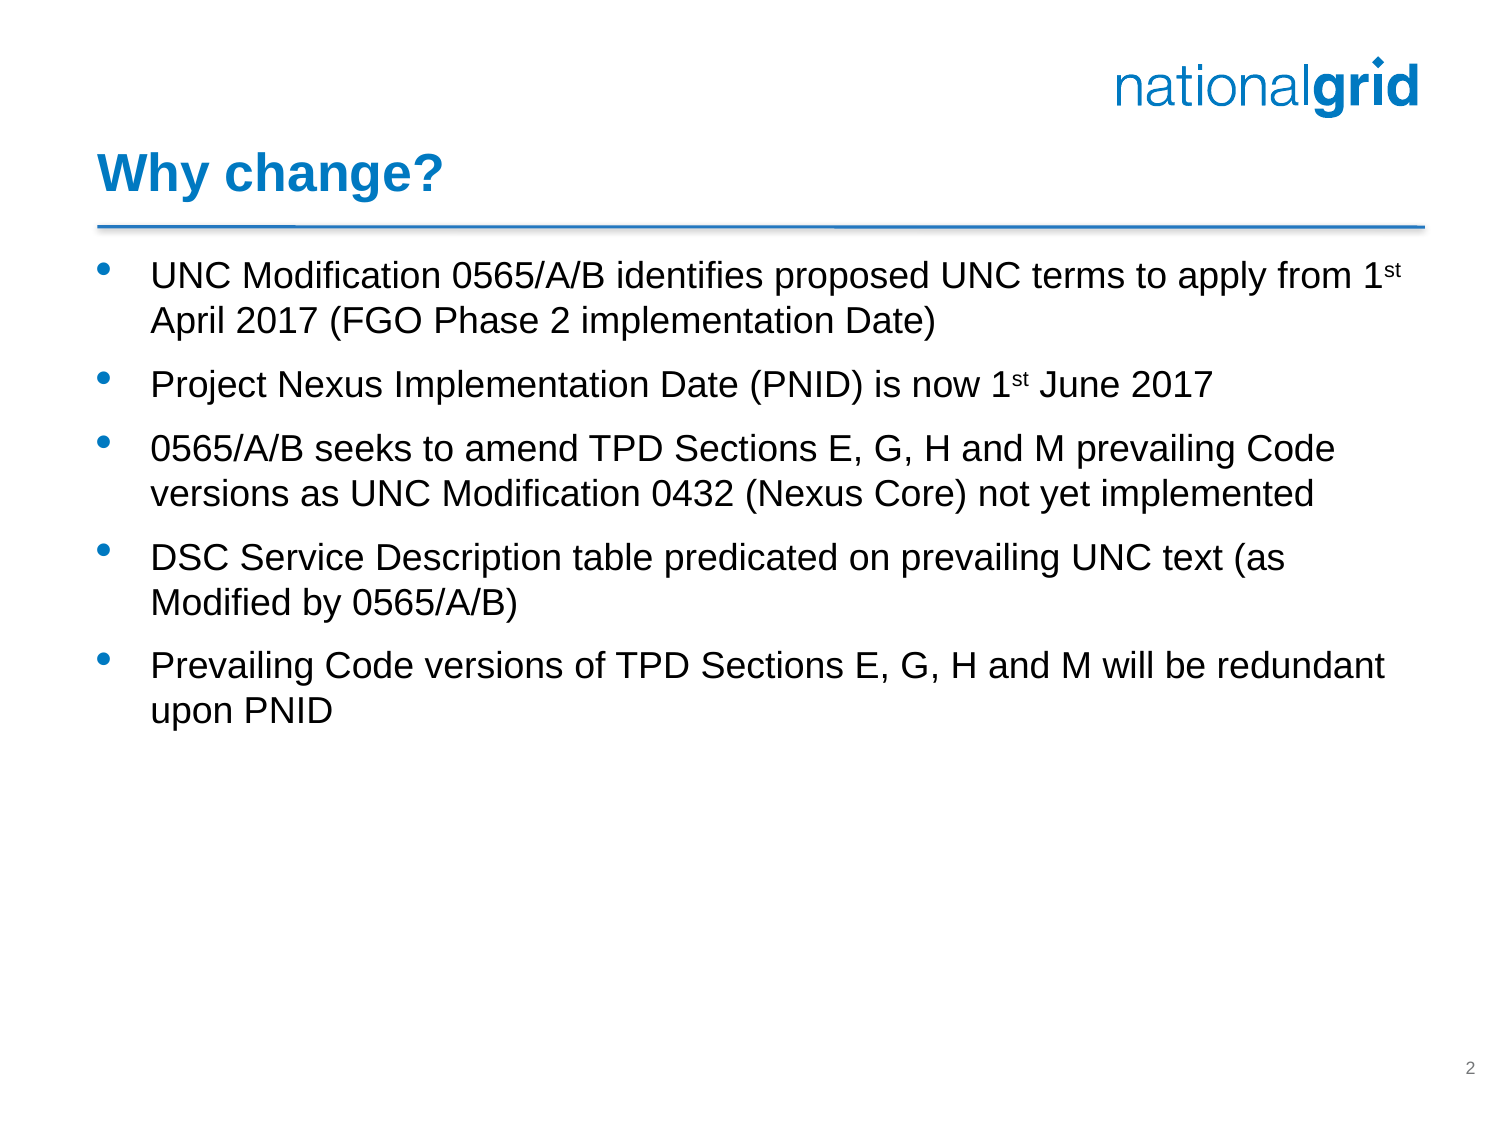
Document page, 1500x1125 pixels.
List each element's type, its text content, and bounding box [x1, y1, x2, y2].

list UNC Modification 0565/A/B identifies proposed UNC terms to apply from 1st April 2017 (FGO Phase 2 implementation Date) Project Nexus Implementation Date (PNID) is now 1st June 2017 0565/A/B seeks to amend TPD Sections E, G, H and M prevailing Code versions as UNC Modification 0432 (Nexus Core) not yet implemented DSC Service Description table predicated on prevailing UNC text (as Modified by 0565/A/B) Prevailing Code versions of TPD Sections E, G, H and M will be redundant upon PNID [97, 243, 1425, 1007]
title Why change? [97, 130, 1425, 211]
